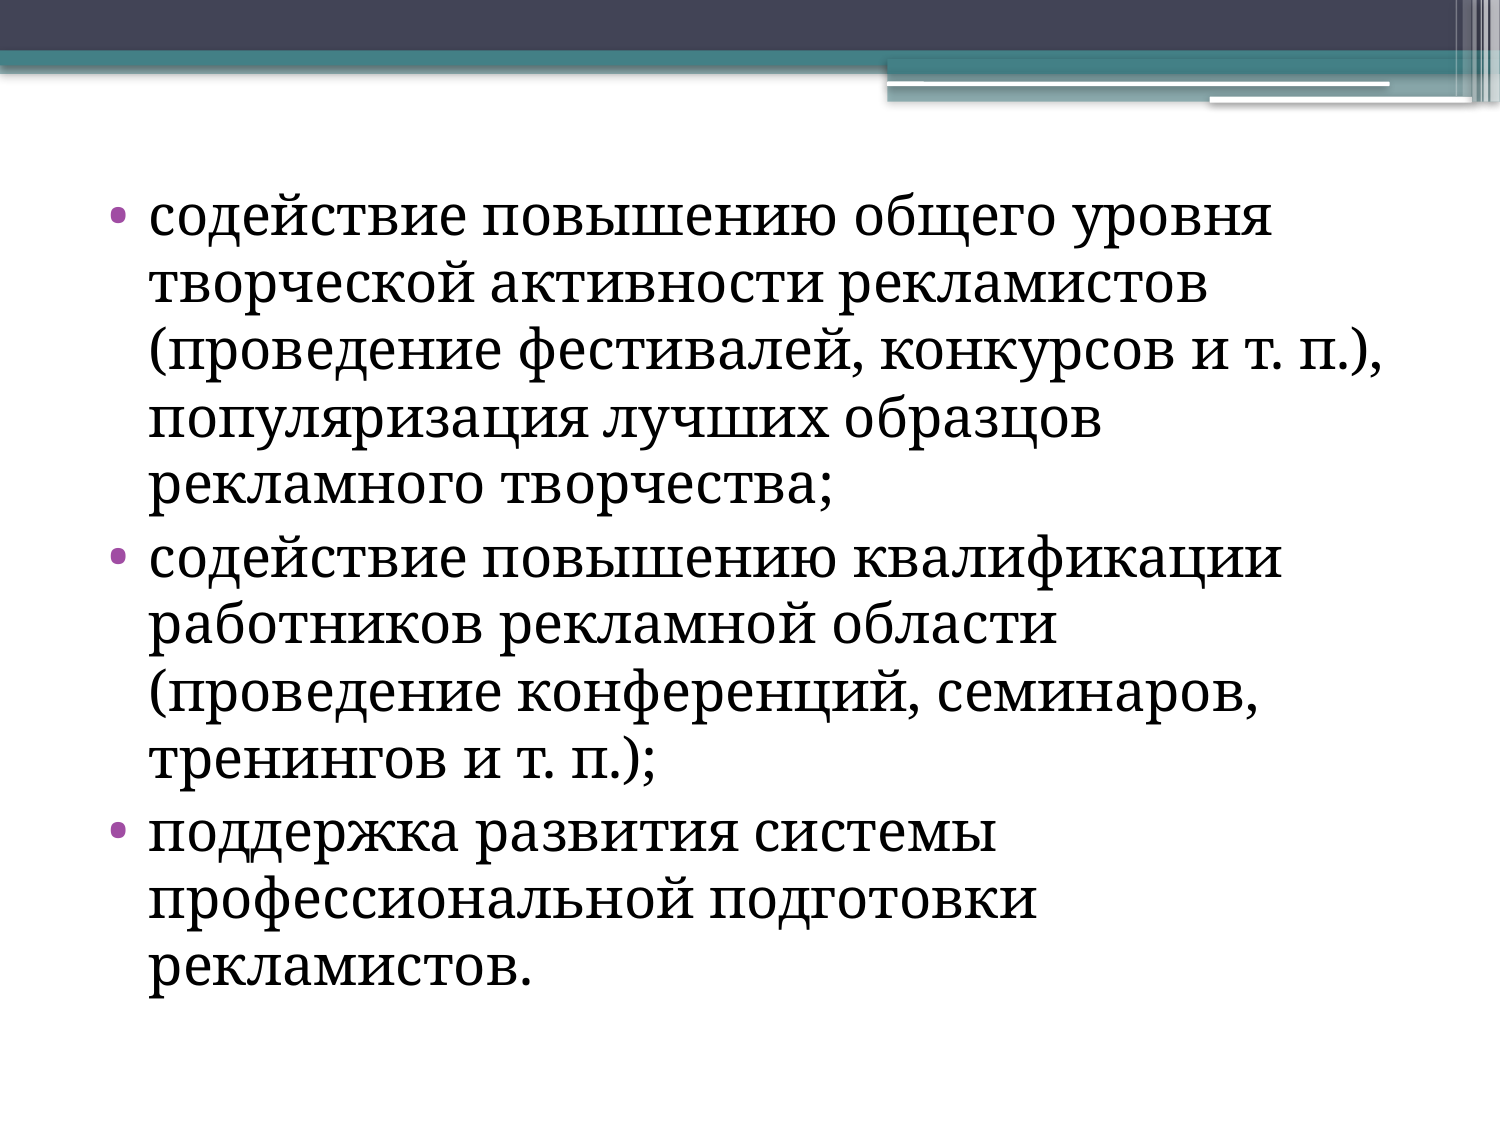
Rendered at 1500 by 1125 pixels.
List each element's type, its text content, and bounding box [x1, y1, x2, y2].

list содействие повышению общего уровня творческой активности рекламистов (проведение фестивалей, конкурсов и т. п.), популяризация лучших образцов рекламного творчества; содействие повышению квалификации работников рекламной области (проведение конференций, семинаров, тренингов и т. п.); поддержка развития системы профессиональной подготовки рекламистов. [76, 172, 1427, 1005]
